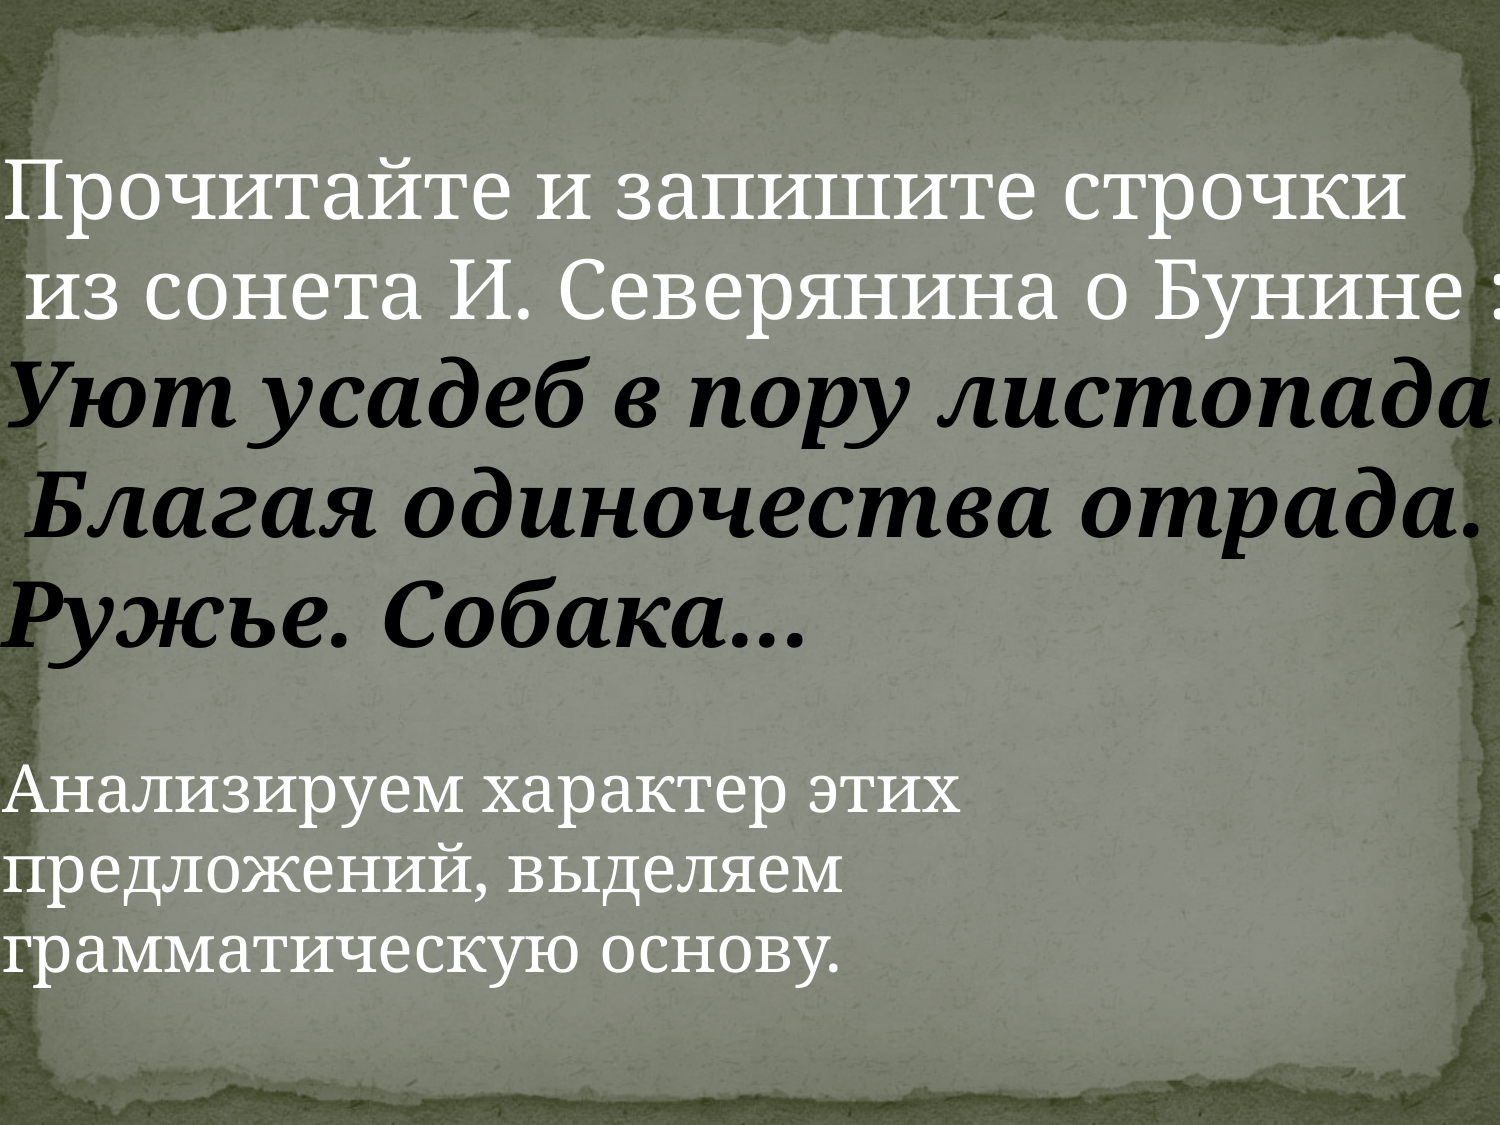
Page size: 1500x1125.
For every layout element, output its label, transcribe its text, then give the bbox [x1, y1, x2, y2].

text_box Прочитайте и запишите строчки из сонета И. Северянина о Бунине : Уют усадеб в пору листопада. Благая одиночества отрада. Ружье. Собака... Анализируем характер этих предложений, выделяем грамматическую основу. [0, 128, 1500, 1094]
